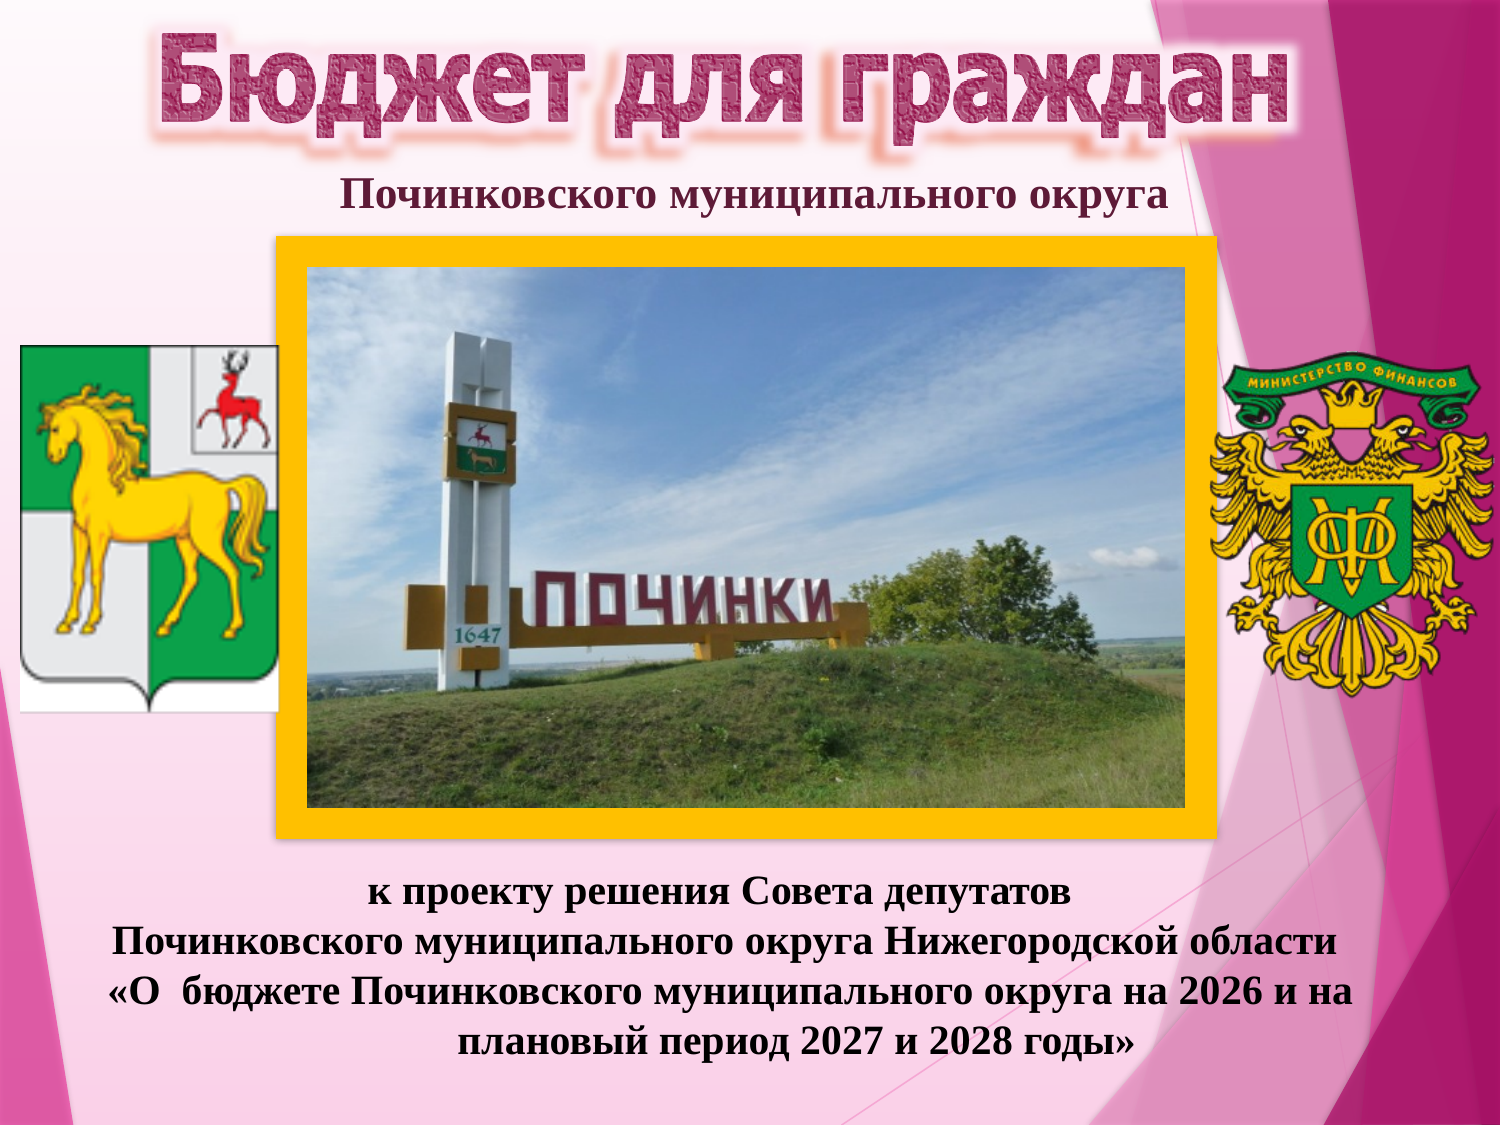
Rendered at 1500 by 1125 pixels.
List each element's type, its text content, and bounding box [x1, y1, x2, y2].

picture [306, 266, 1186, 809]
text_box [161, 33, 1287, 146]
text_box [1209, 351, 1495, 699]
title Починковского муниципального округа [271, 163, 1238, 250]
picture [19, 345, 284, 717]
text_box к проекту решения Совета депутатов Починковского муниципального округа Нижегородской области «О бюджете Починковского муниципального округа на 2026 и на плановый период 2027 и 2028 годы» [30, 862, 1419, 1063]
